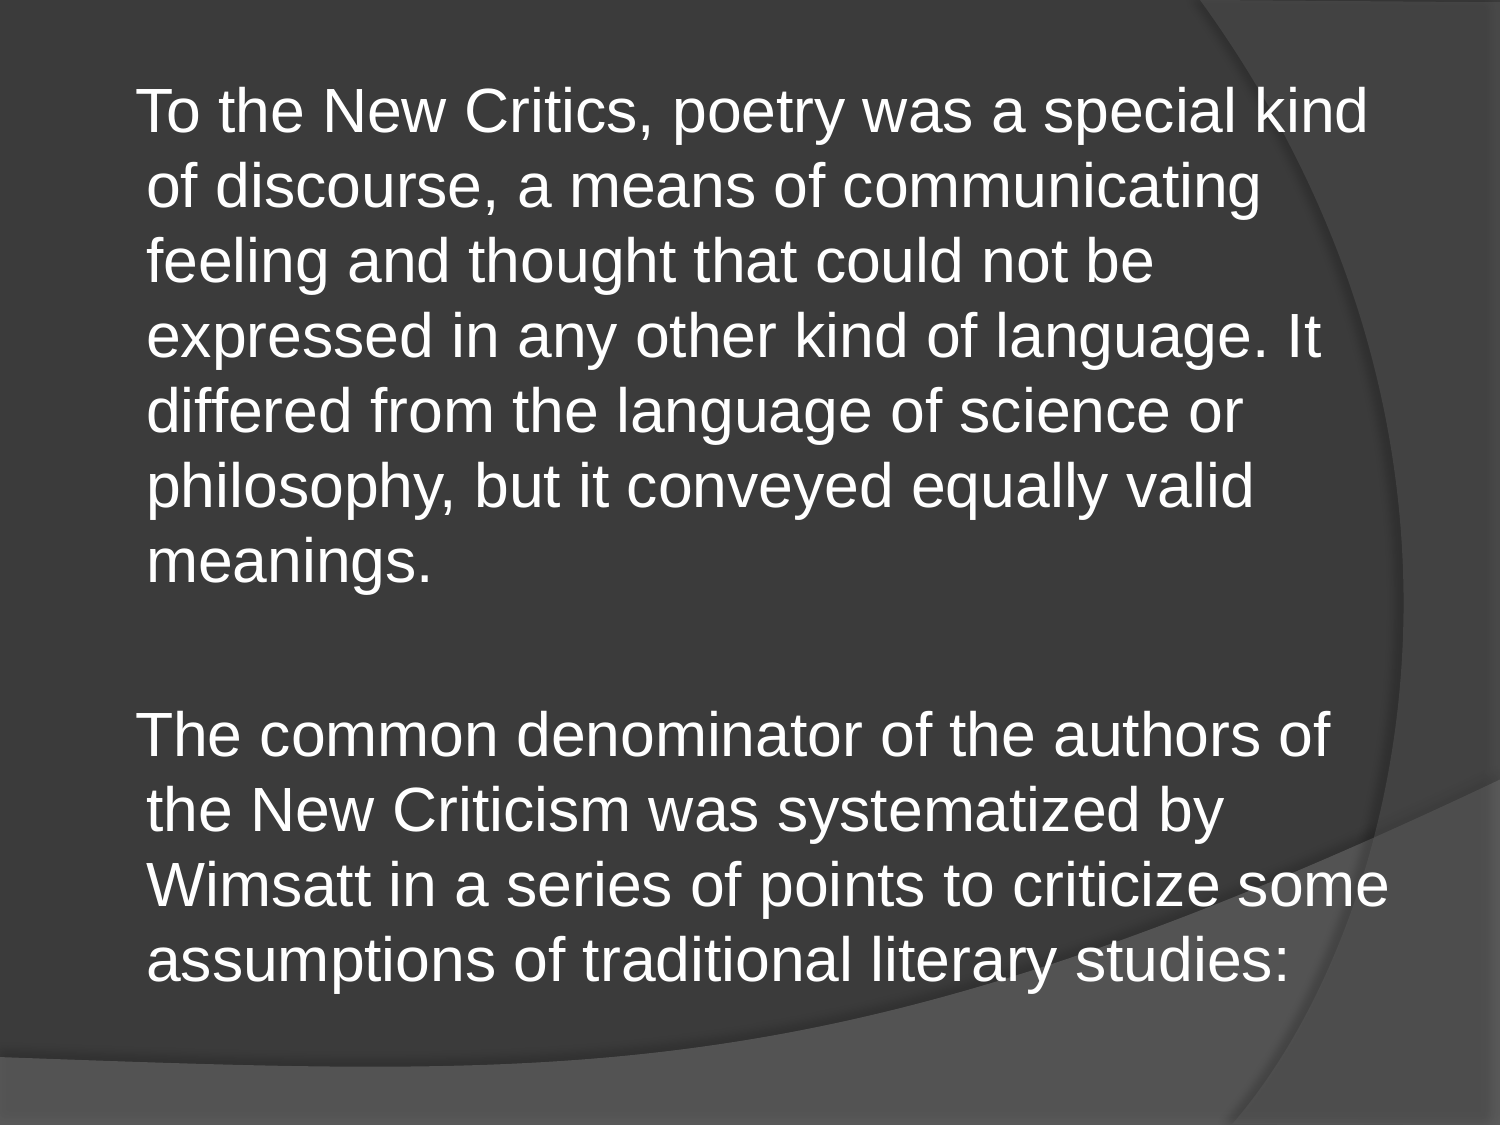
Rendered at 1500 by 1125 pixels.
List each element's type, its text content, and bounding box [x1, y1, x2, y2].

list To the New Critics, poetry was a special kind of discourse, a means of communicating feeling and thought that could not be expressed in any other kind of language. It differed from the language of science or philosophy, but it conveyed equally valid meanings. The common denominator of the authors of the New Criticism was systematized by Wimsatt in a series of points to criticize some assumptions of traditional literary studies: [62, 62, 1450, 1038]
